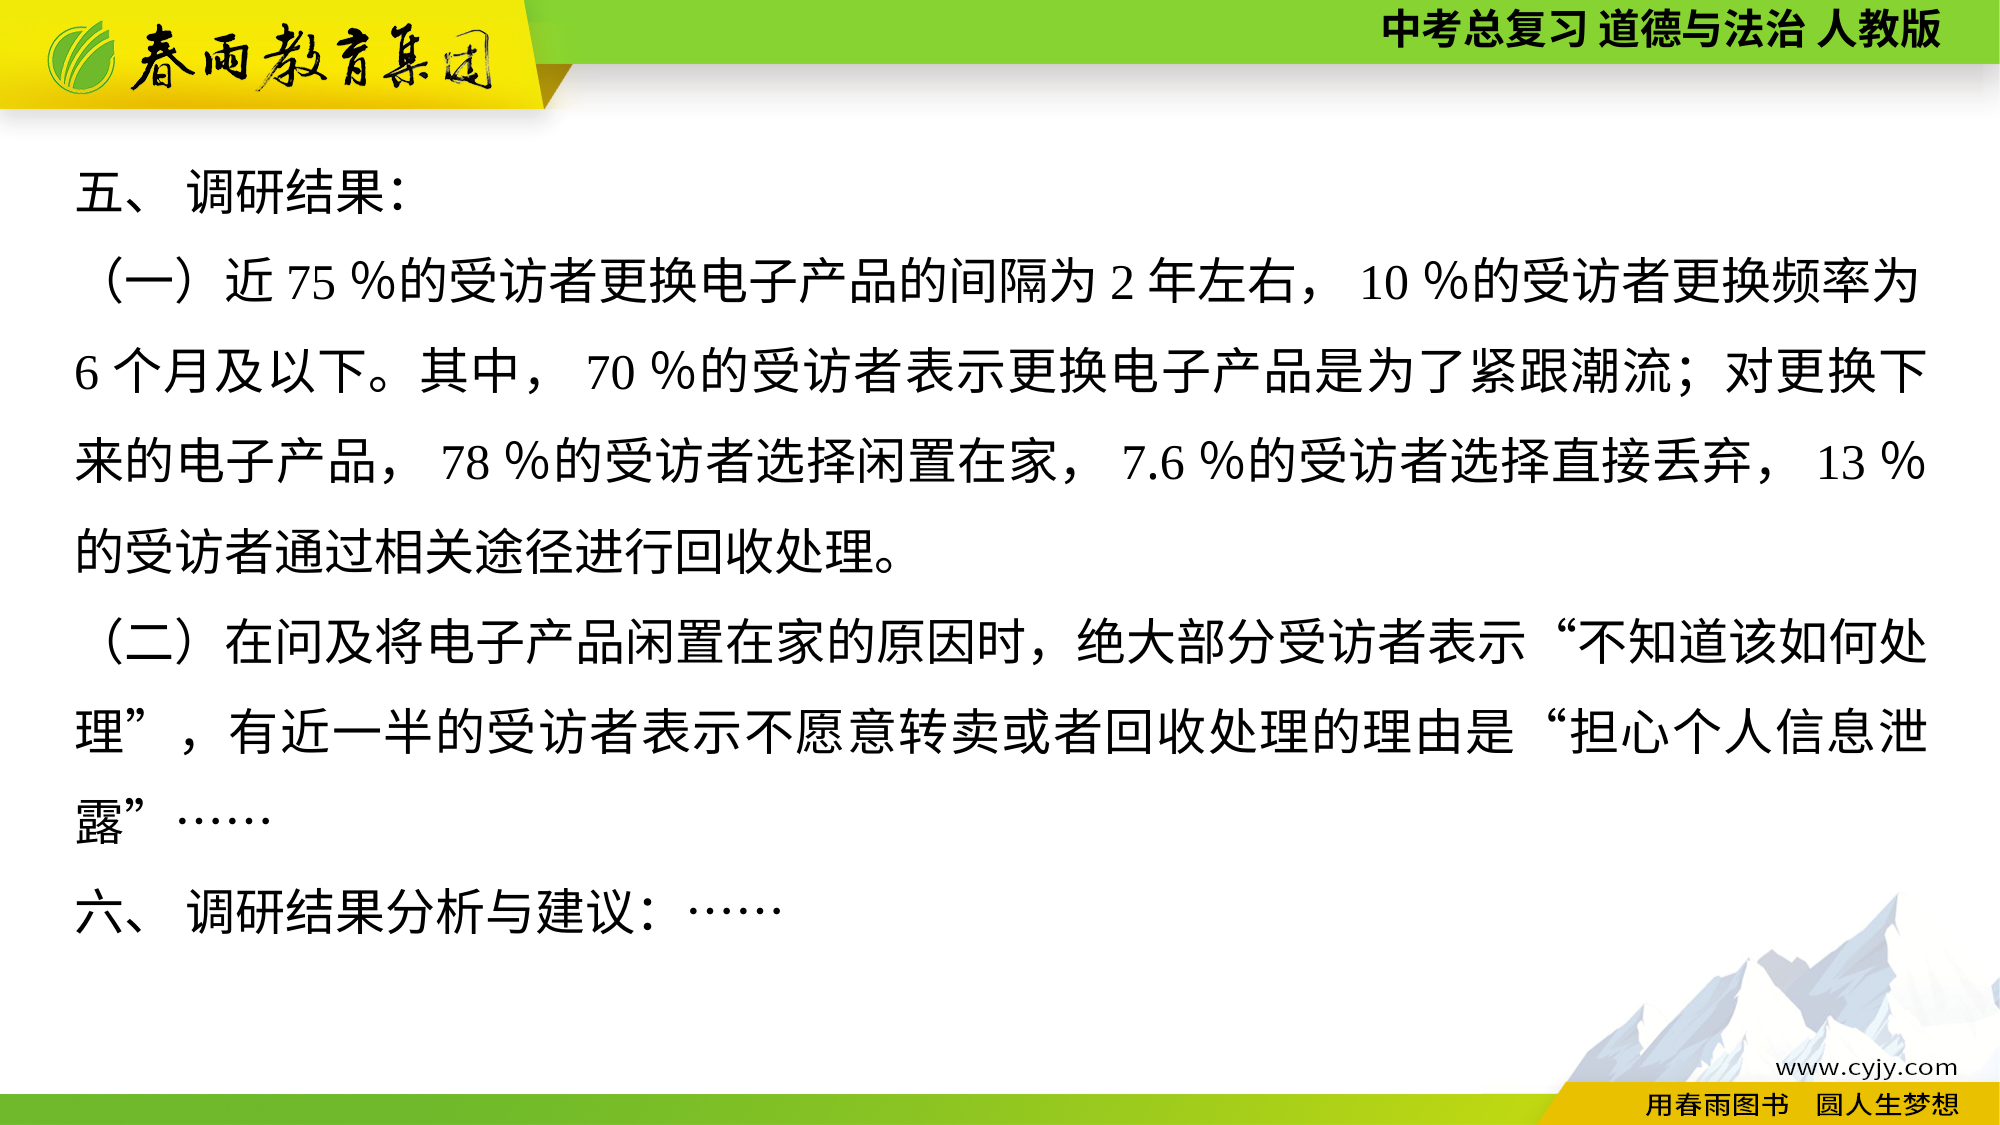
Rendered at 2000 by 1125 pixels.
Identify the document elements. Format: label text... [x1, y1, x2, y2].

picture [0, 0, 2000, 1125]
list 五、 调研结果： （一）近75％的受访者更换电子产品的间隔为2年左右，10％的受访者更换频率为6个月及以下。其中，70％的受访者表示更换电子产品是为了紧跟潮流；对更换下来的电子产品，78％的受访者选择闲置在家，7.6％的受访者选择直接丢弃，13％的受访者通过相关途径进行回收处理。 （二）在问及将电子产品闲置在家的原因时，绝大部分受访者表示“不知道该如何处理”，有近一半的受访者表示不愿意转卖或者回收处理的理由是“担心个人信息泄露”…… 六、 调研结果分析与建议：…… [59, 122, 1944, 944]
